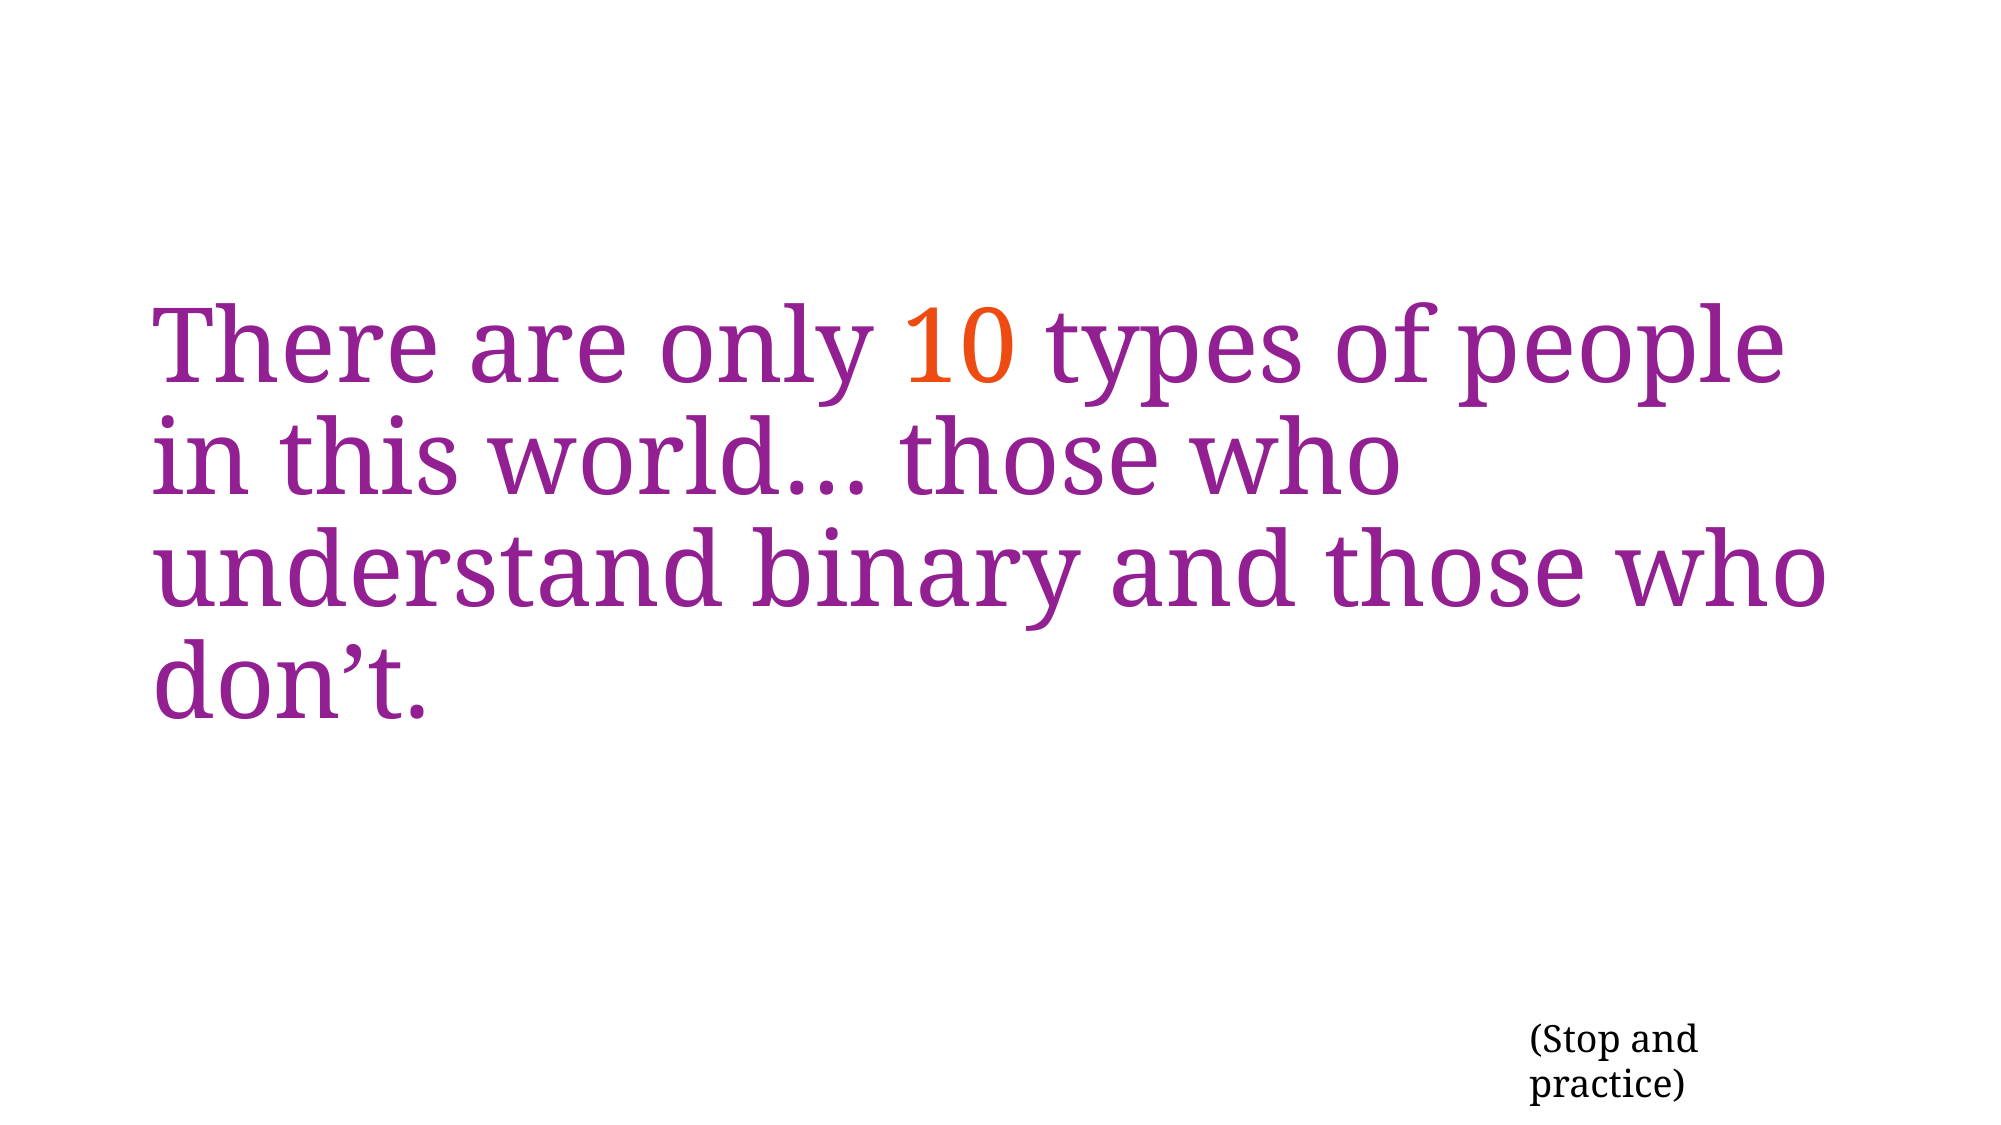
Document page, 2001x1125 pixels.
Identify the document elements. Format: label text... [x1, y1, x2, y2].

text_box (Stop and practice) [1514, 1007, 1862, 1113]
title There are only 10 types of people in this world… those who understand binary and those who don’t. [136, 280, 1862, 749]
